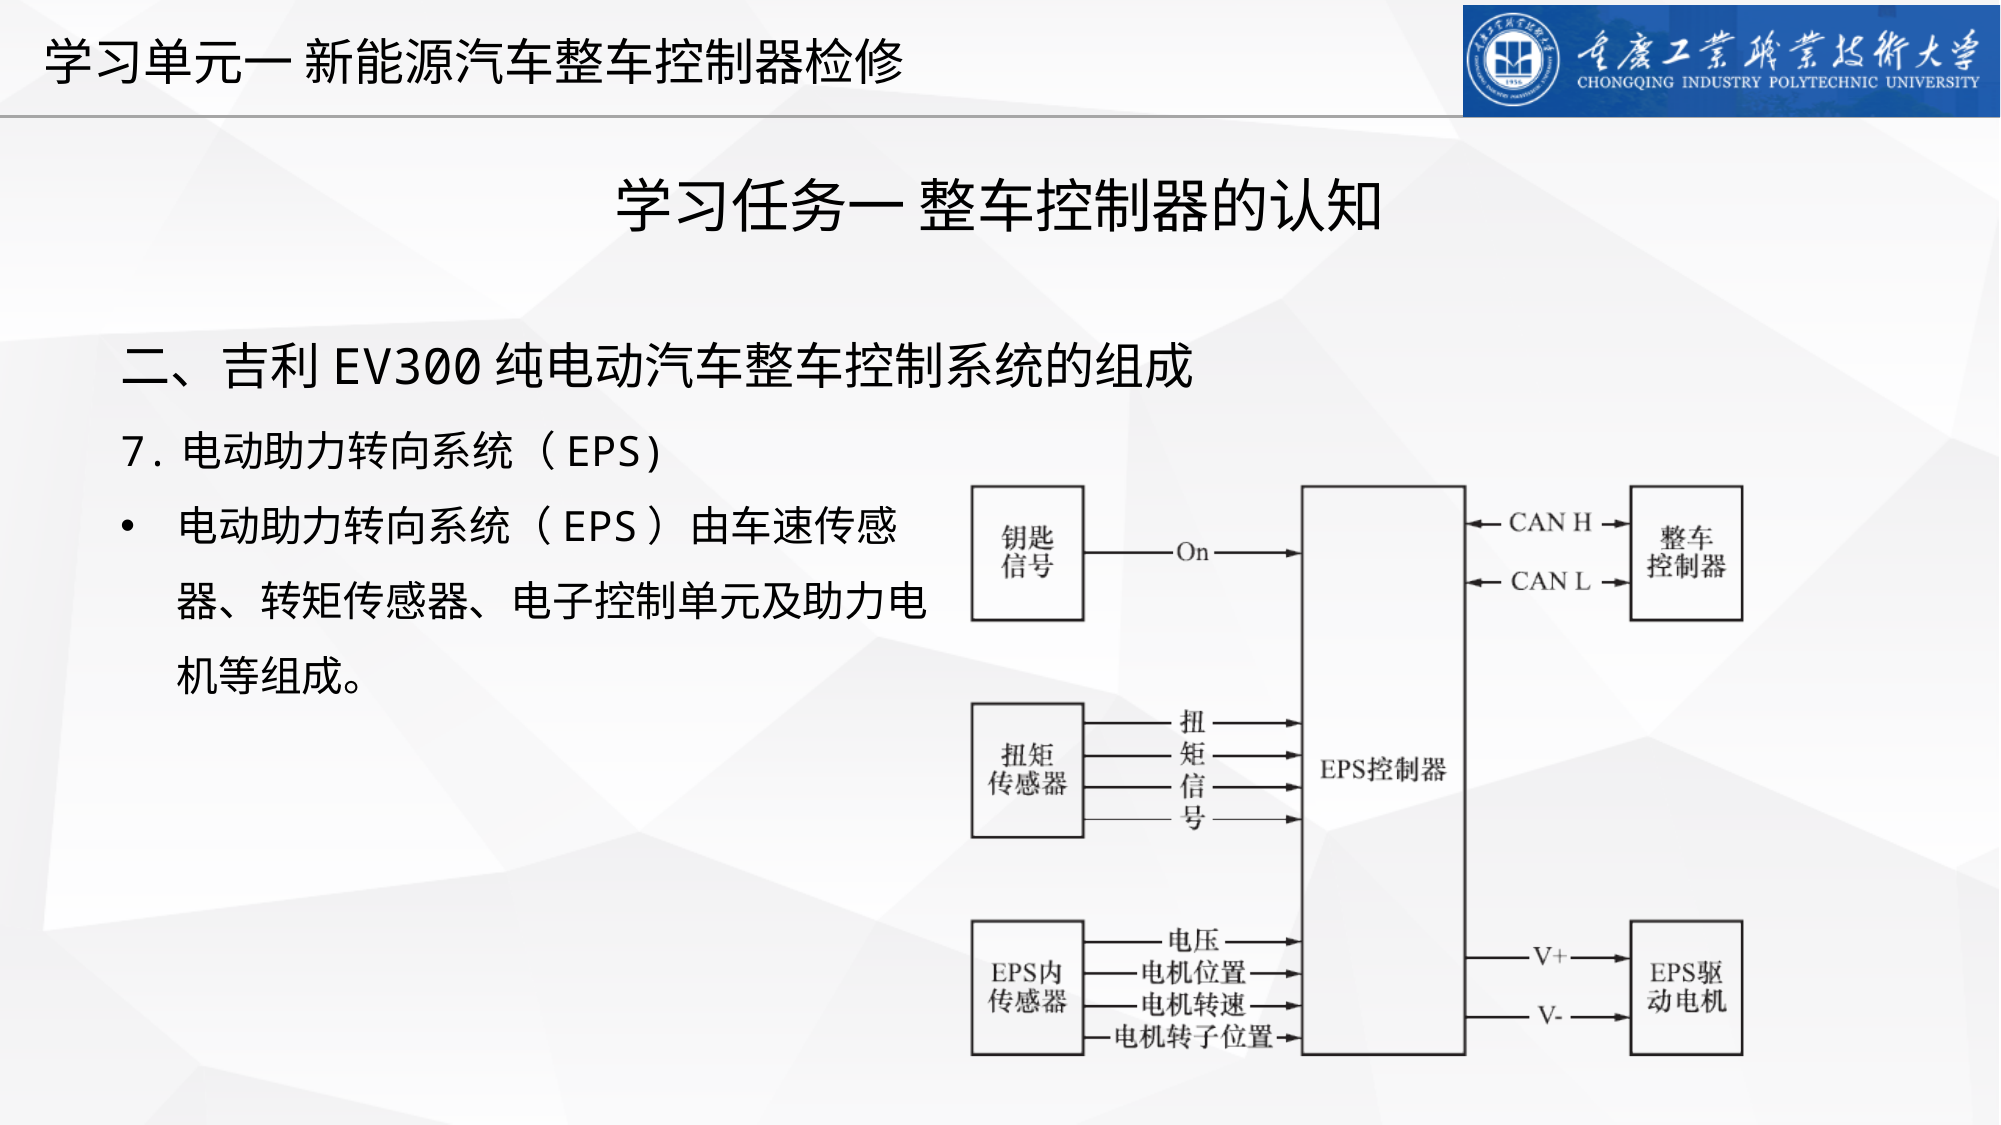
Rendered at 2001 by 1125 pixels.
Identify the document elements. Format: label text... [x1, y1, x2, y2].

text_box 学习任务一 整车控制器的认知 [433, 161, 1567, 247]
text_box 7.电动助力转向系统（EPS) 电动助力转向系统（EPS）由车速传感器、转矩传感器、电子控制单元及助力电机等组成。 [105, 392, 953, 708]
picture [0, 0, 2001, 117]
picture [0, 118, 1999, 1125]
text_box 二、吉利EV300纯电动汽车整车控制系统的组成 [105, 297, 1763, 402]
